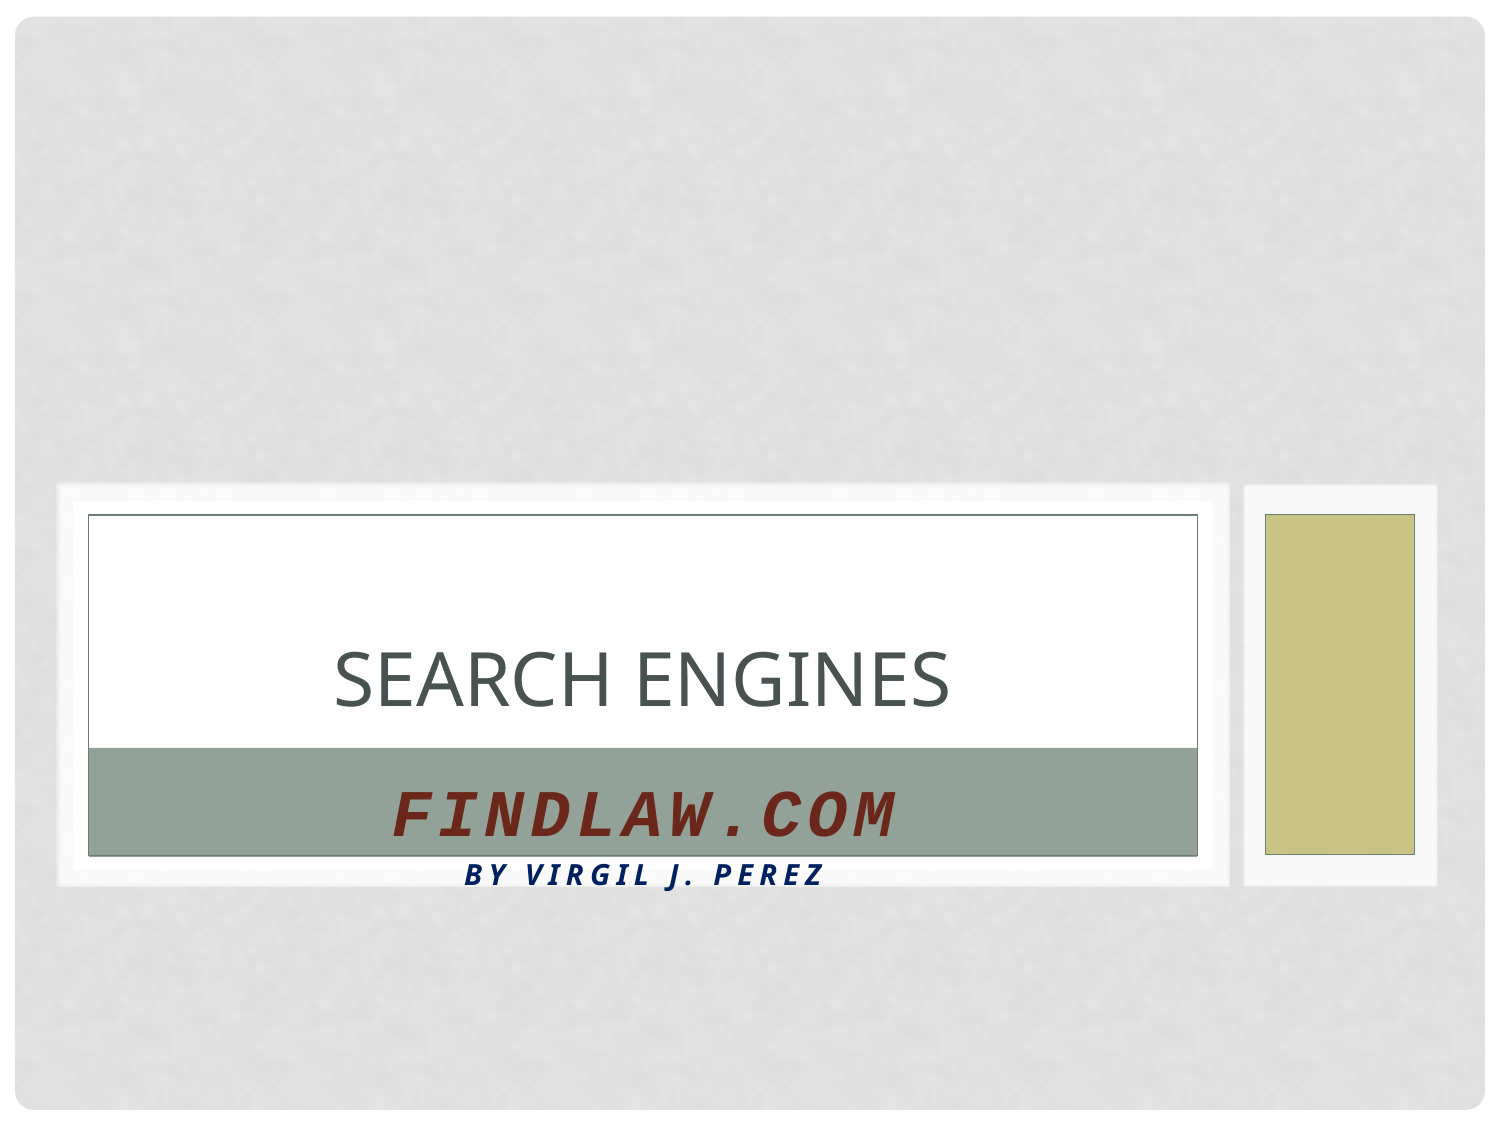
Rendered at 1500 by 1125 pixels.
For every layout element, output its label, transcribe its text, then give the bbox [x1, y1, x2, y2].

title Search Engines [99, 529, 1187, 730]
subtitle Findlaw.com By Virgil J. Perez [105, 762, 1181, 950]
